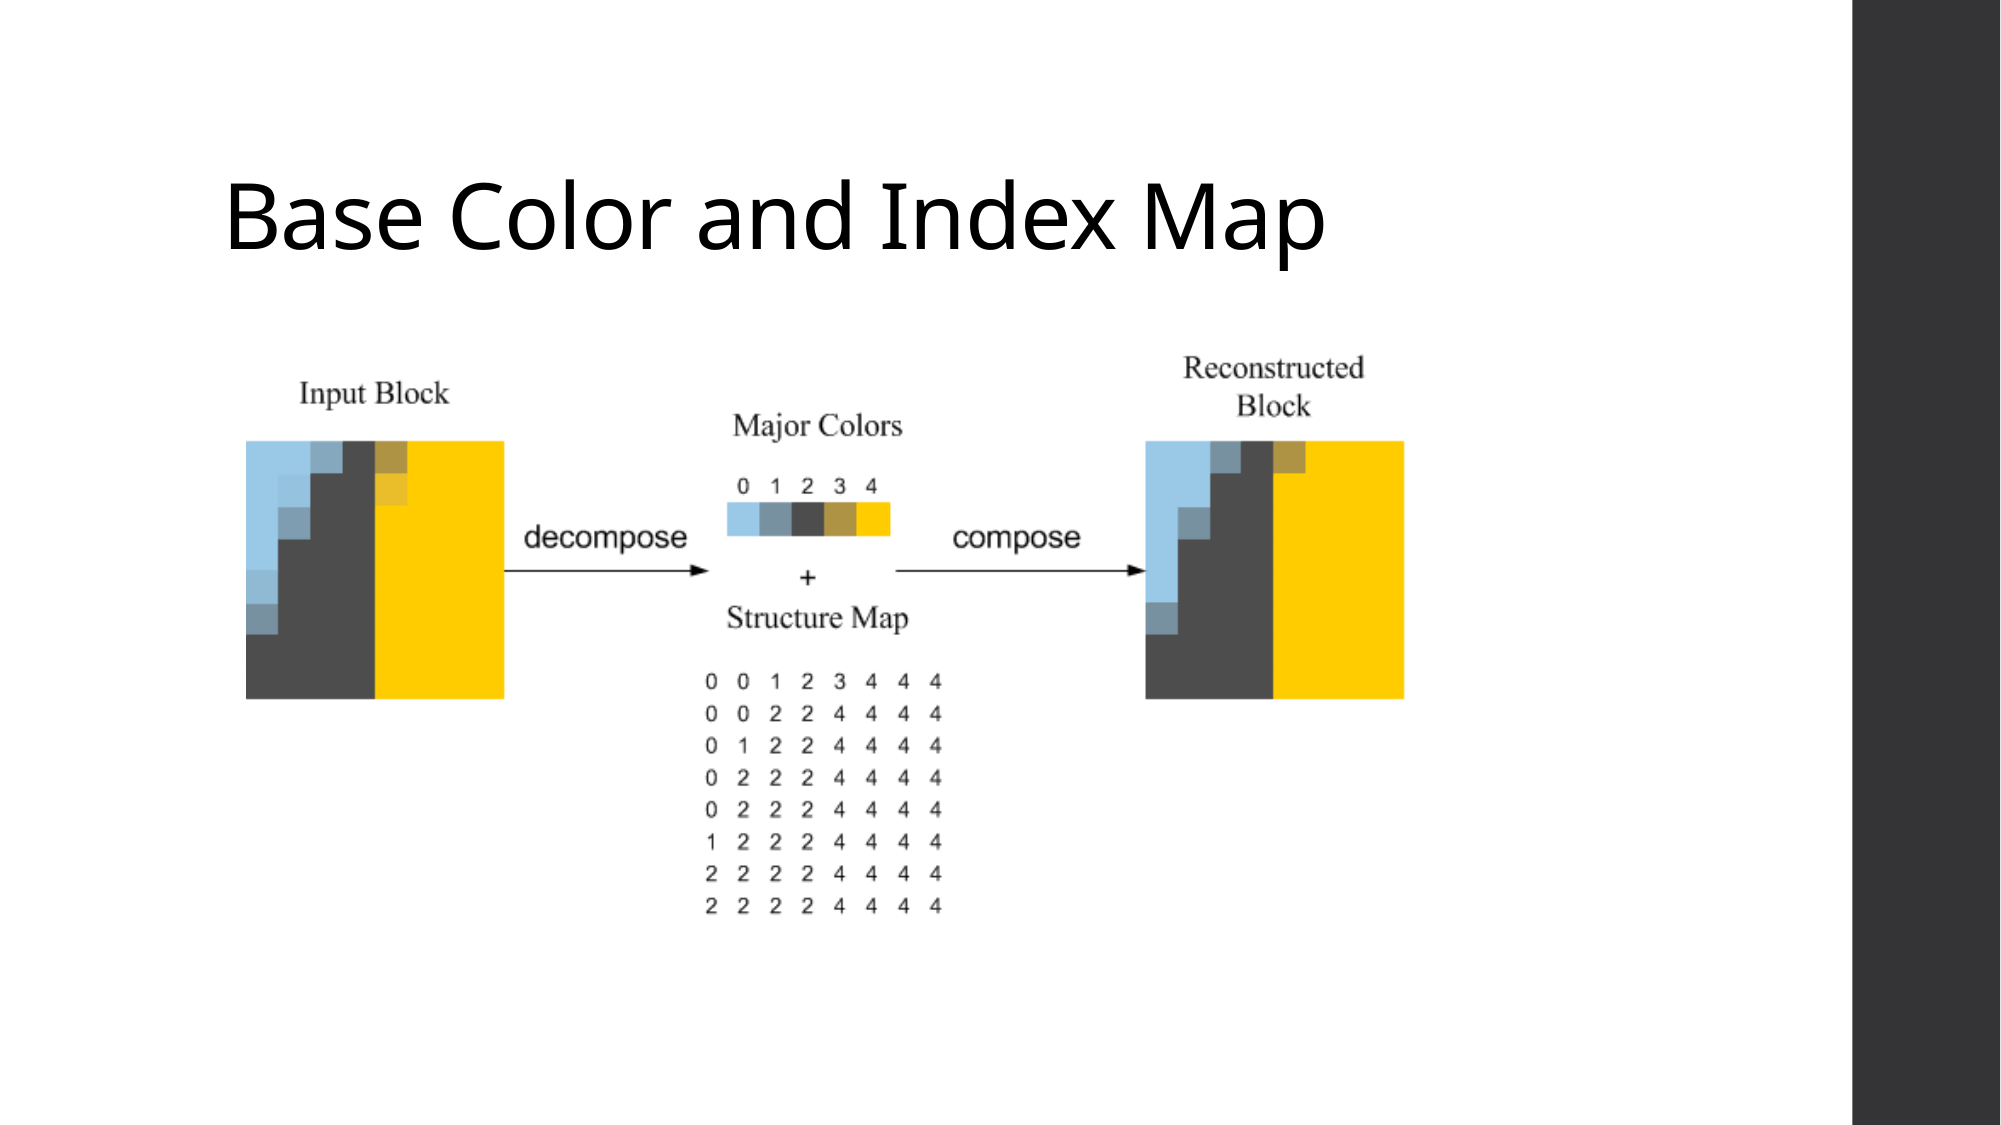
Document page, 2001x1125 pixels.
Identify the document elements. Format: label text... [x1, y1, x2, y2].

picture [246, 348, 1430, 944]
title Base Color and Index Map [206, 60, 1797, 278]
